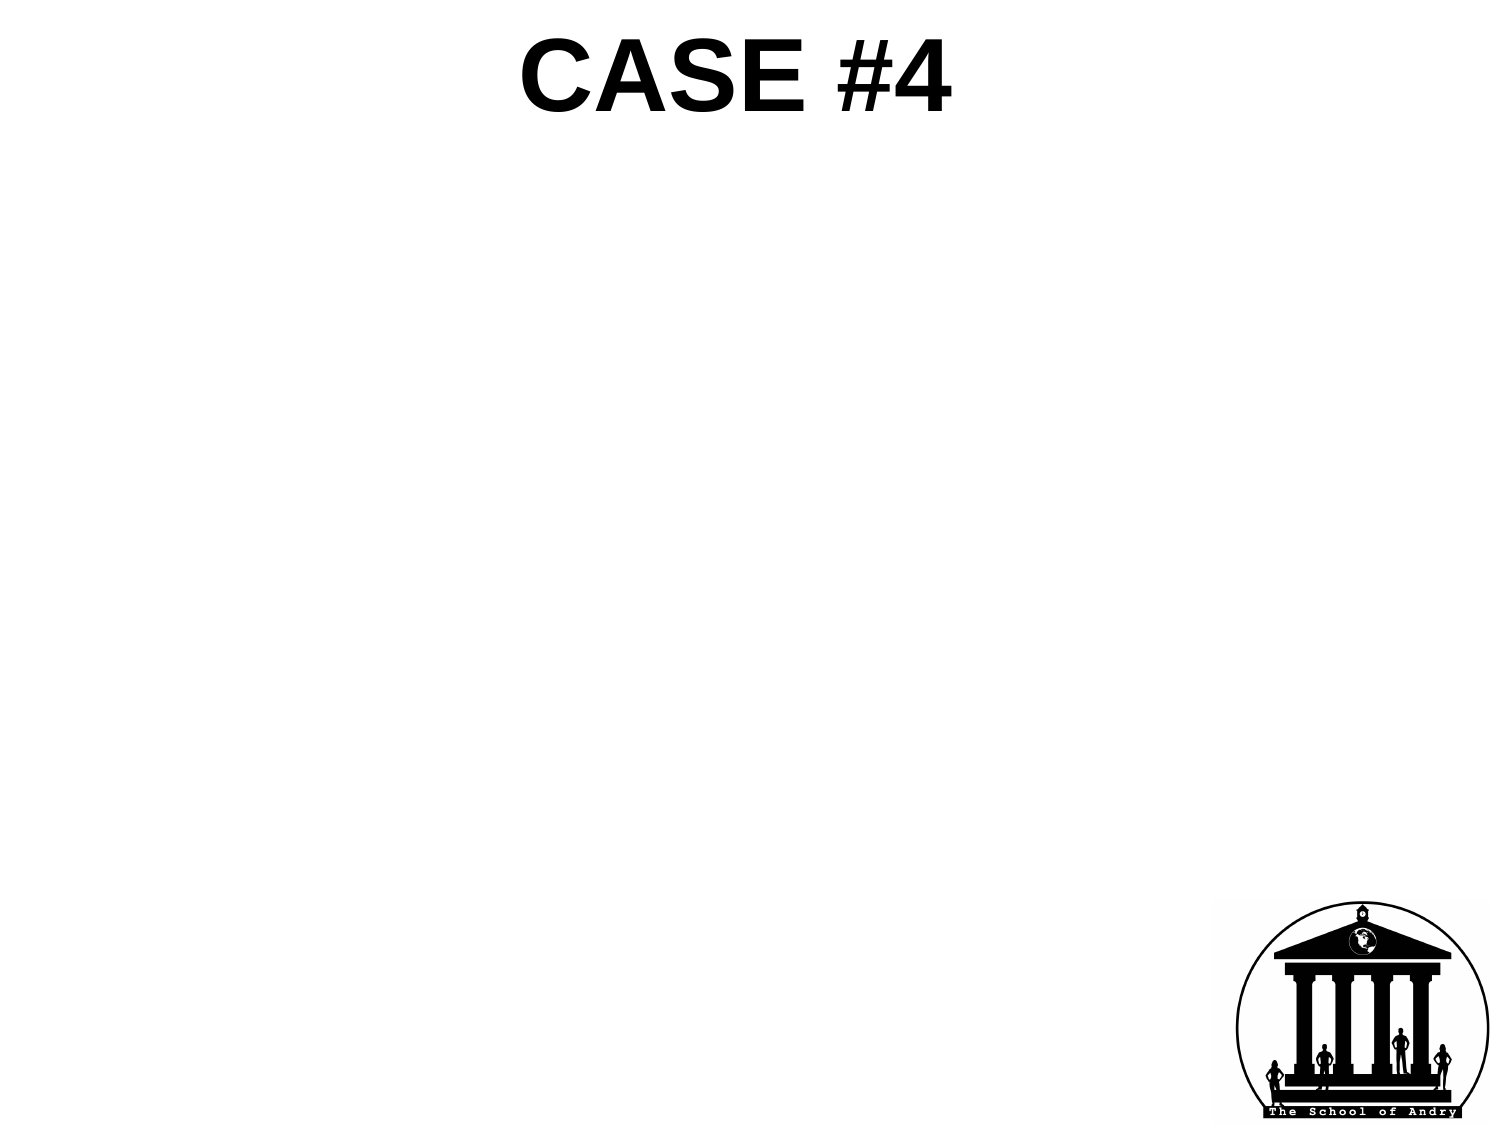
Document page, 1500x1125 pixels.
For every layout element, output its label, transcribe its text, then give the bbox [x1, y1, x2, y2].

picture [1212, 899, 1490, 1125]
text_box CASE #4 [503, 0, 968, 140]
